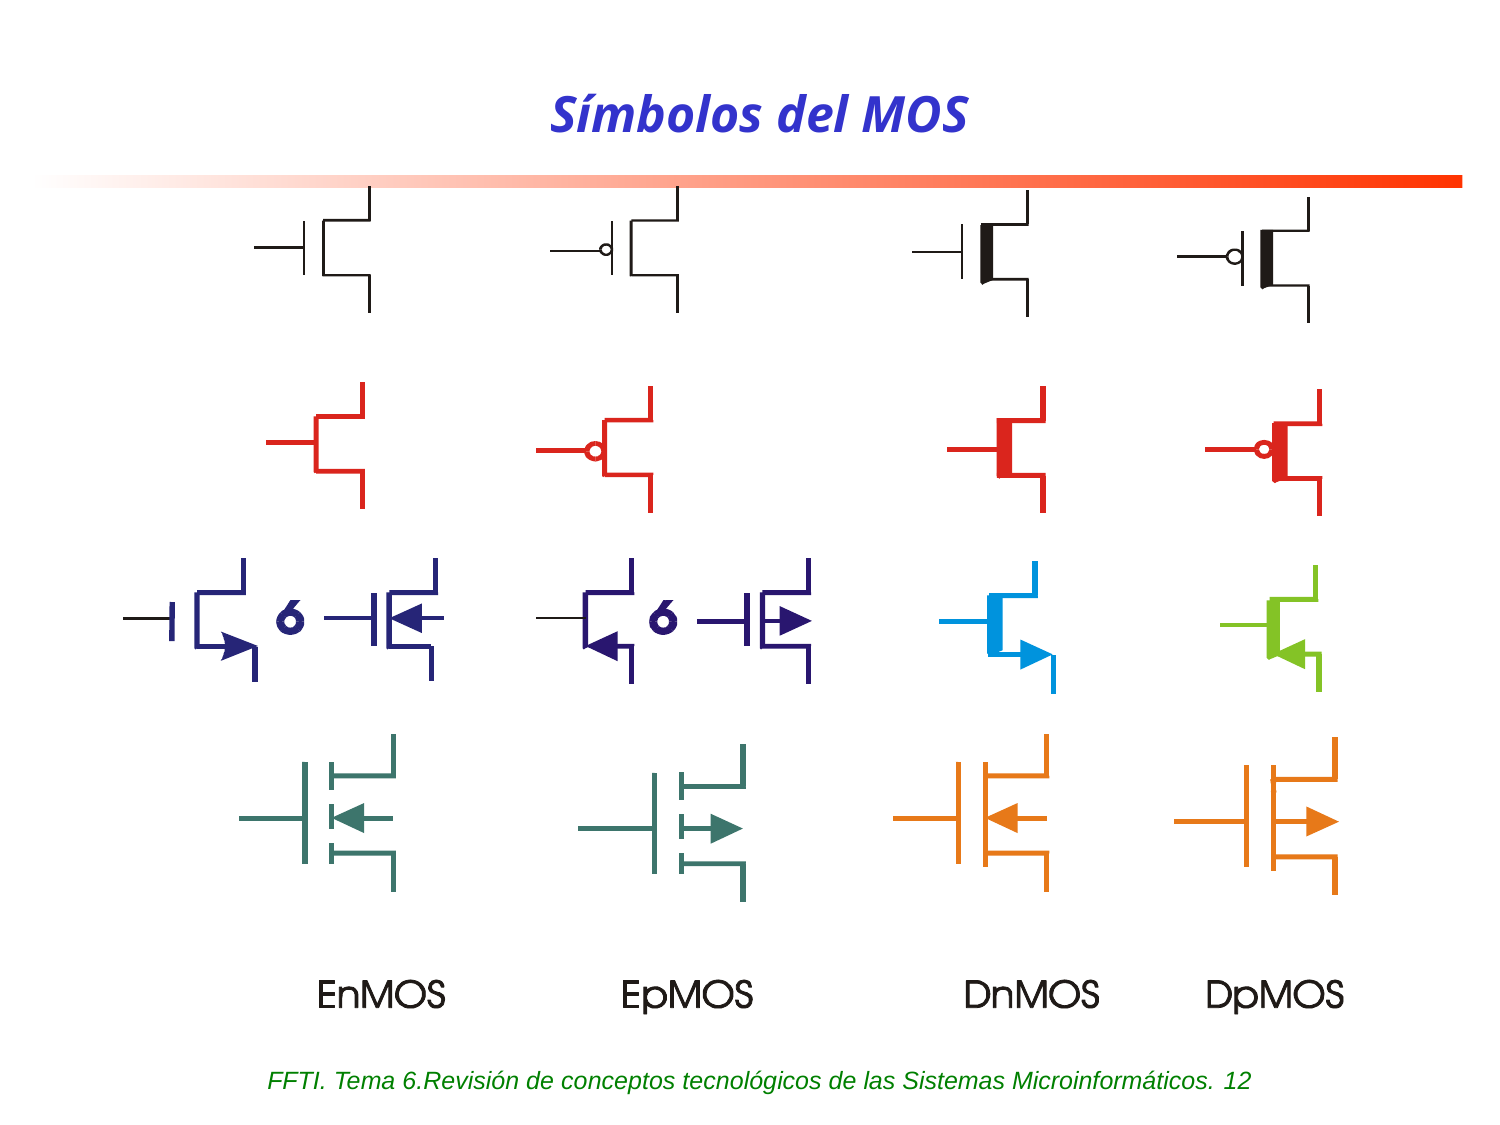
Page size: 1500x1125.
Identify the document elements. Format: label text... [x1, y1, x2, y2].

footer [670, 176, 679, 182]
footer FFTI. Tema 6.Revisión de conceptos tecnológicos de las Sistemas Microinformáticos. 12 [68, 1056, 1451, 1103]
title Símbolos del MOS [68, 49, 1451, 176]
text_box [120, 184, 1346, 1017]
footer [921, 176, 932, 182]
